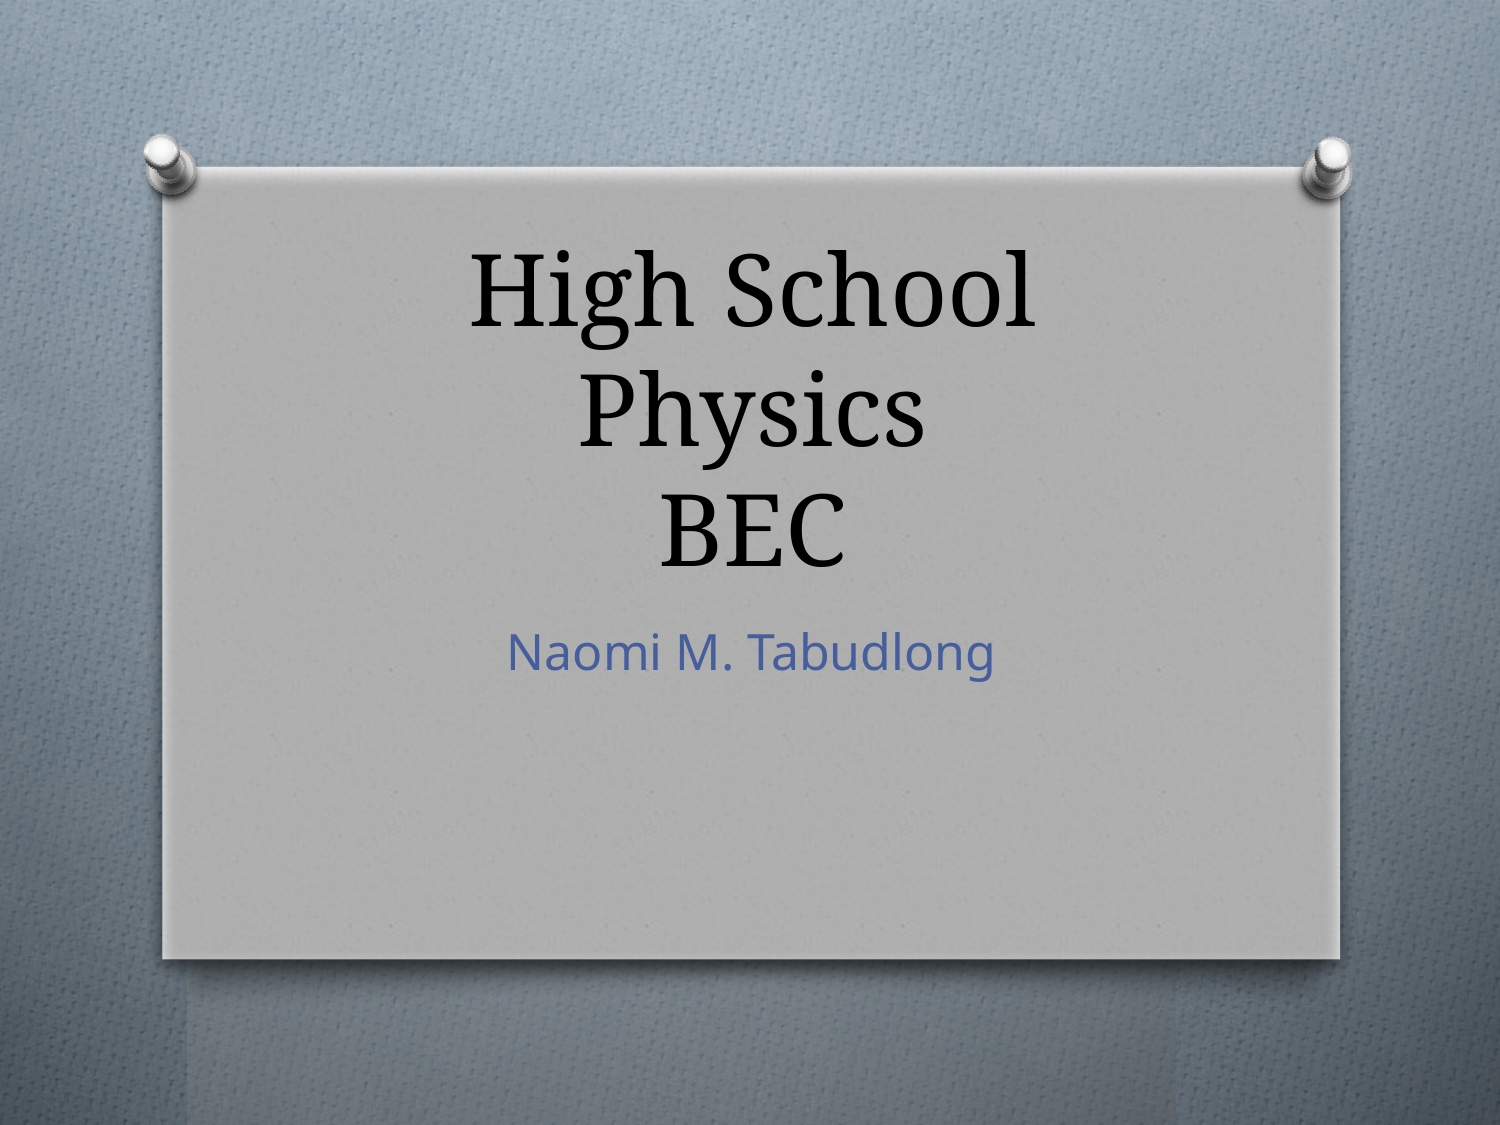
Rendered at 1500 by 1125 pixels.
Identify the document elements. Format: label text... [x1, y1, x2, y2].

picture [1274, 109, 1396, 230]
subtitle Naomi M. Tabudlong [283, 612, 1221, 863]
title High School Physics BEC [283, 294, 1223, 595]
picture [112, 100, 235, 224]
